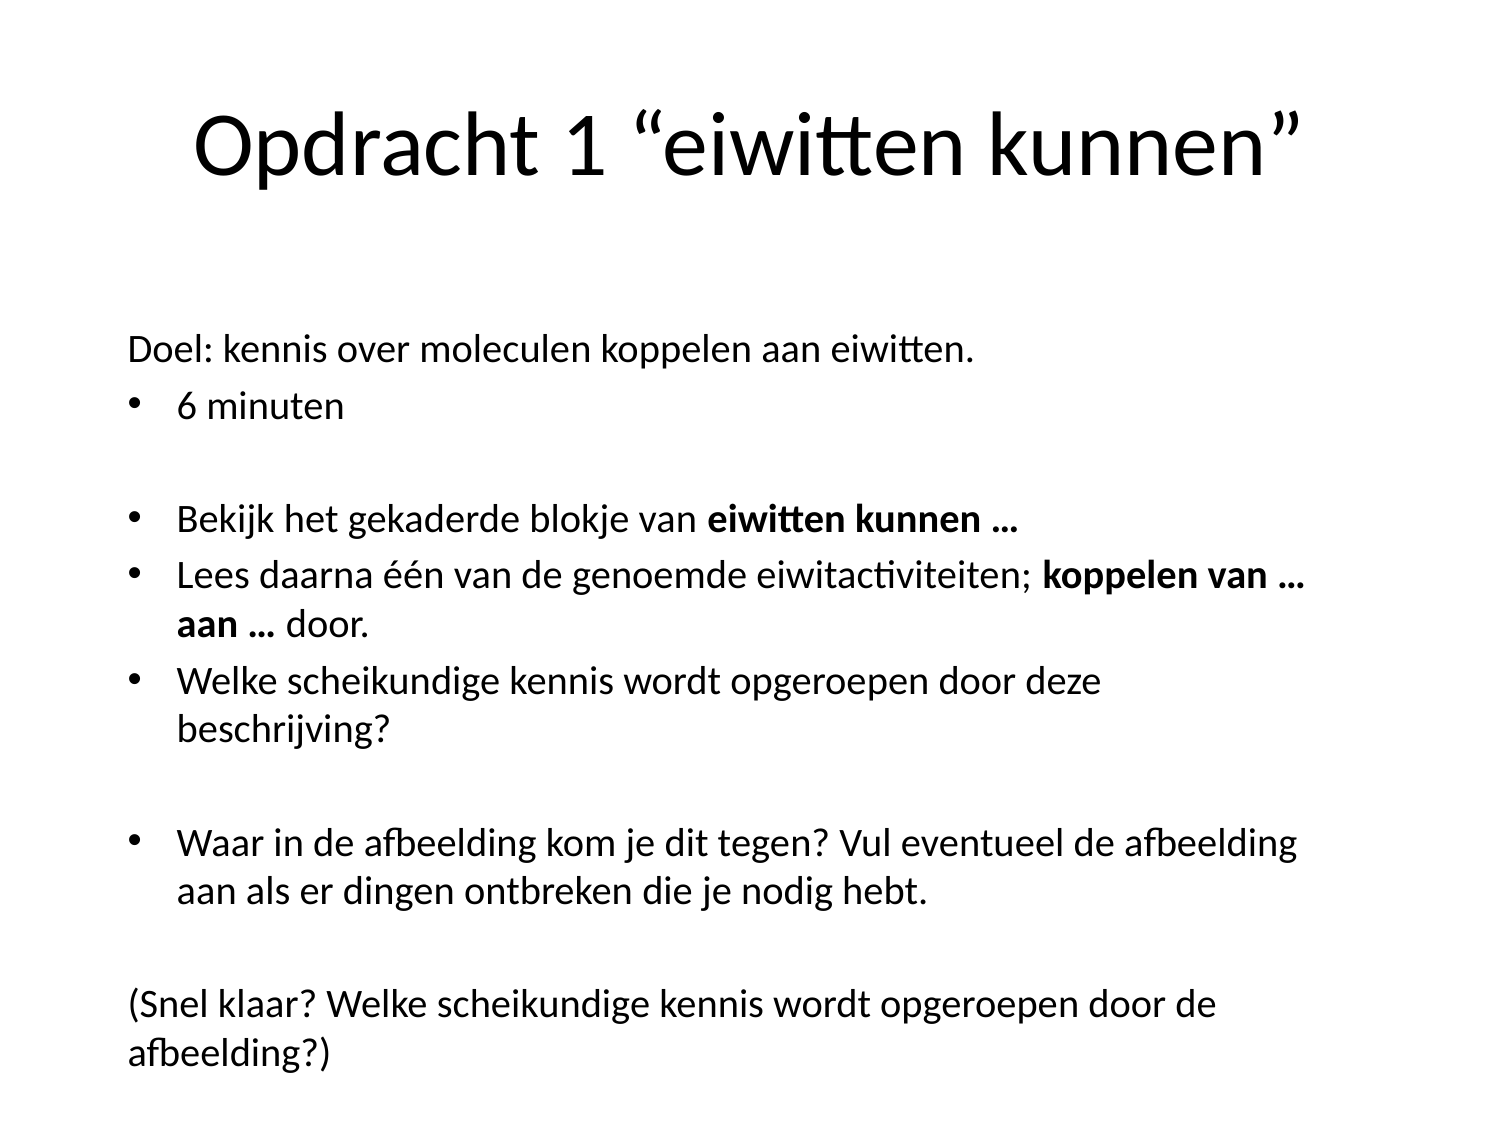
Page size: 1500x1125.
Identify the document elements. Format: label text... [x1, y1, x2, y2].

title Opdracht 1 “eiwitten kunnen” [75, 45, 1425, 233]
text_box [225, 497, 1500, 573]
list Doel: kennis over moleculen koppelen aan eiwitten. 6 minuten Bekijk het gekaderde blokje van eiwitten kunnen … Lees daarna één van de genoemde eiwitactiviteiten; koppelen van … aan … door. Welke scheikundige kennis wordt opgeroepen door deze beschrijving? Waar in de afbeelding kom je dit tegen? Vul eventueel de afbeelding aan als er dingen ontbreken die je nodig hebt. (Snel klaar? Welke scheikundige kennis wordt opgeroepen door de afbeelding?) [112, 314, 1325, 1083]
